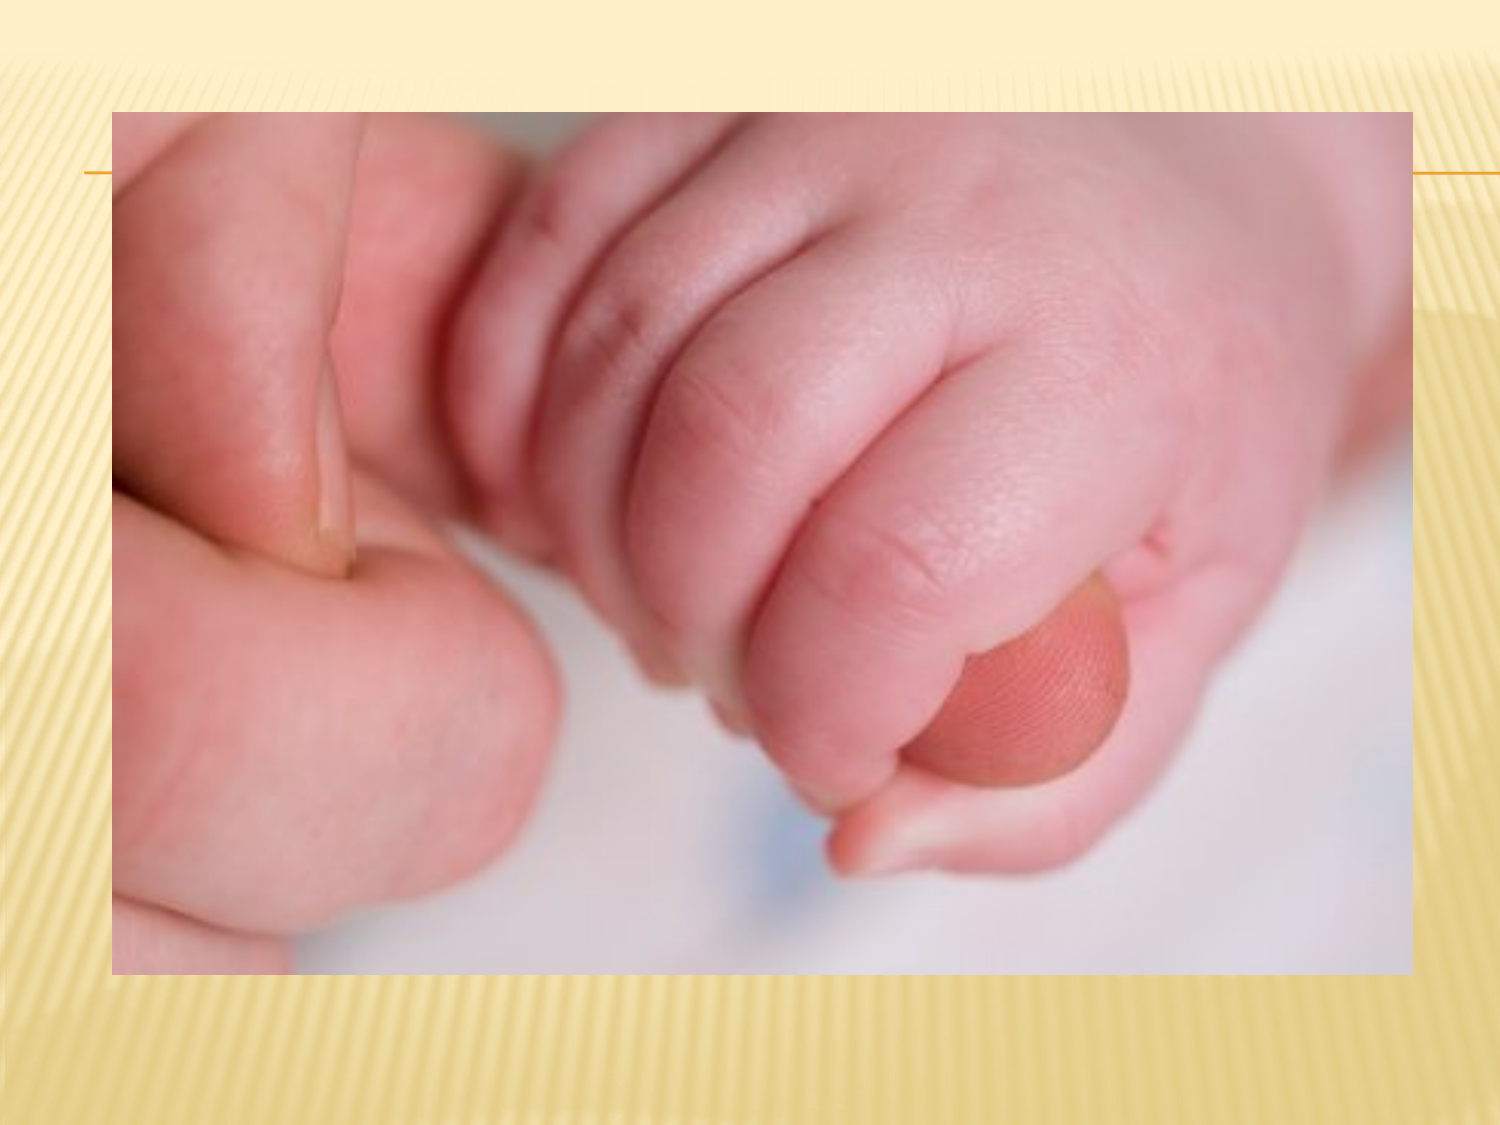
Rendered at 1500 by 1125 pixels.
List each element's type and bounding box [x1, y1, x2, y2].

picture [112, 112, 1413, 976]
